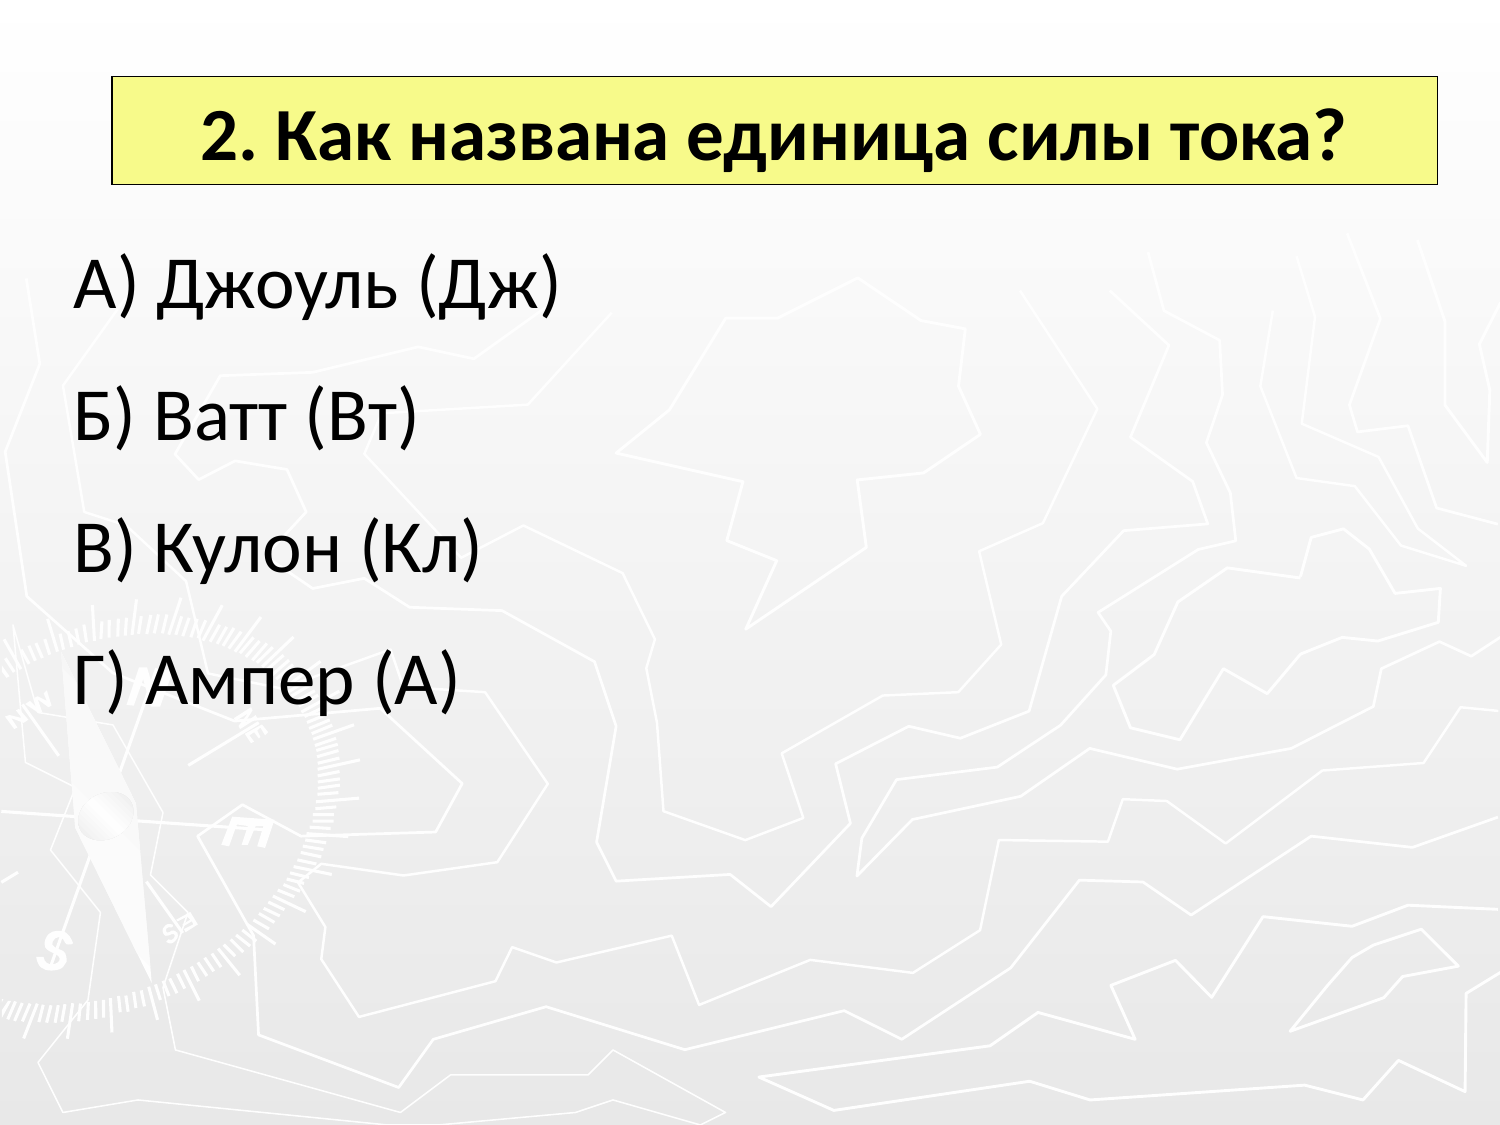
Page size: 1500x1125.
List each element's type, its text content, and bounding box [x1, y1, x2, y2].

title 2. Как названа единица силы тока? [111, 76, 1438, 185]
list А) Джоуль (Дж) Б) Ватт (Вт) В) Кулон (Кл) Г) Ампер (А) [58, 198, 1409, 842]
